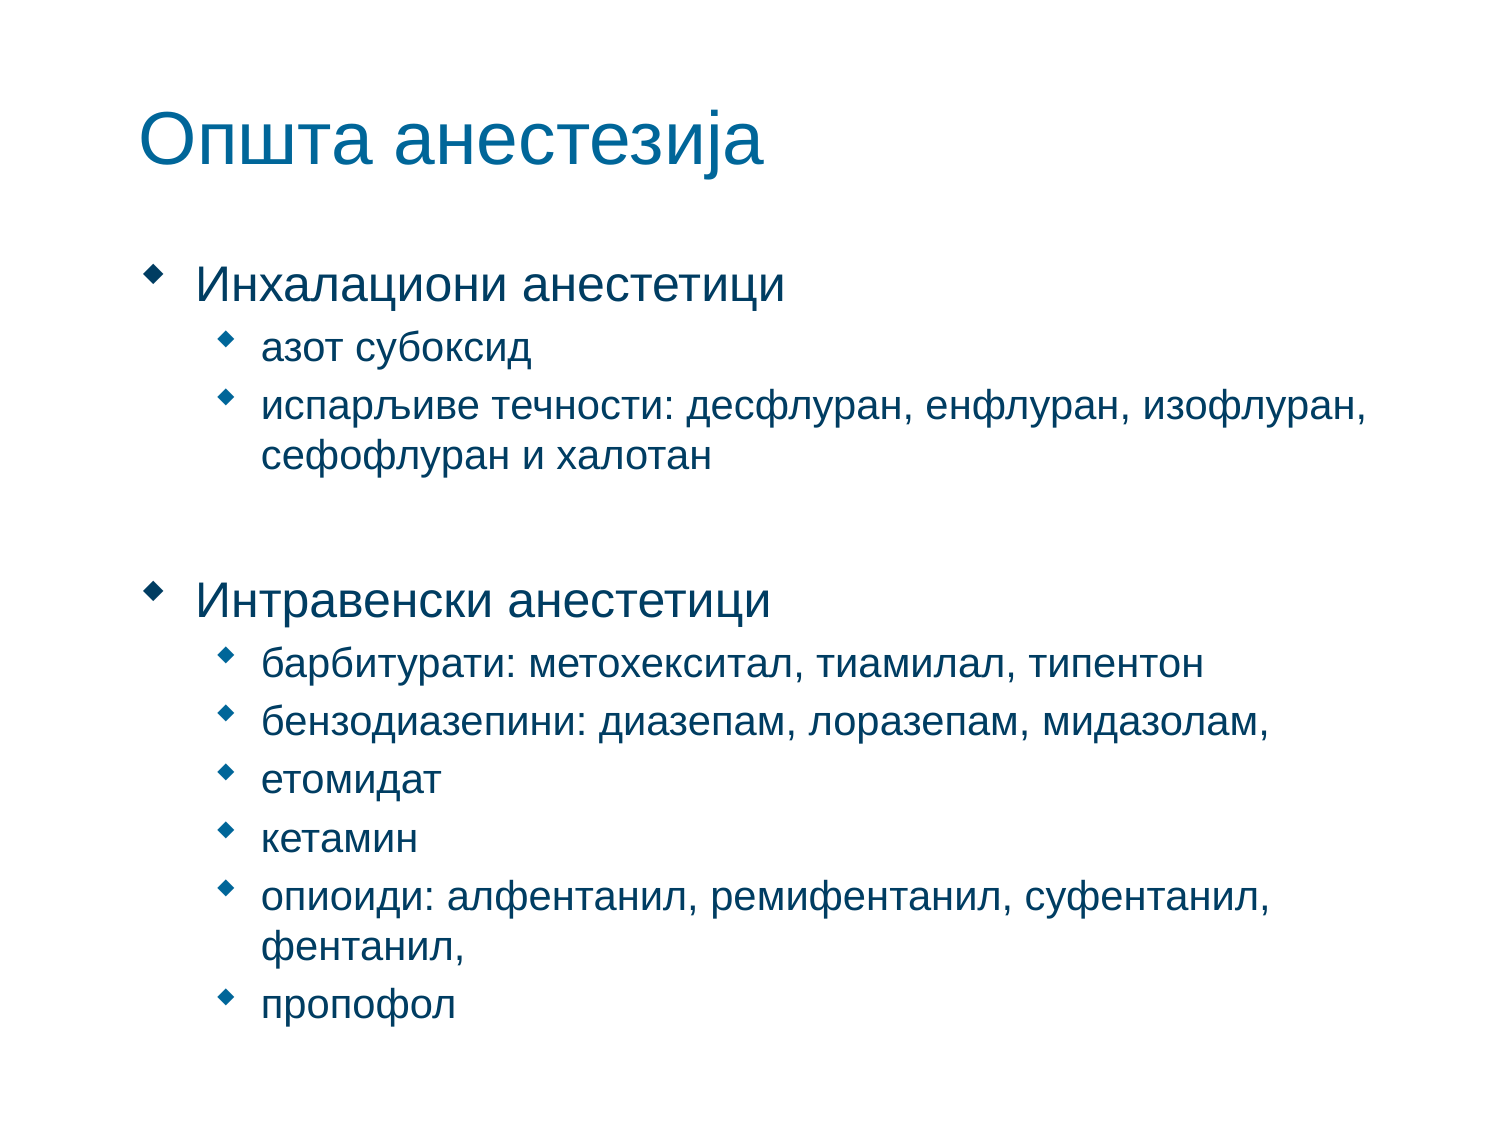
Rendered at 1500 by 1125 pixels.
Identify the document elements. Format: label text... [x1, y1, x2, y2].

list Инхалациони анестетици азот субоксид испарљиве течности: десфлуран, енфлуран, изофлуран, сефофлуран и халотан Интравенски анестетици барбитурати: метохекситал, тиамилал, типентон бензодиазепини: диазепам, лоразепам, мидазолам, етомидат кетамин опиоиди: алфентанил, ремифентанил, суфентанил, фентанил, пропофол [123, 243, 1400, 1036]
title Општа анестезија [123, 0, 1400, 188]
